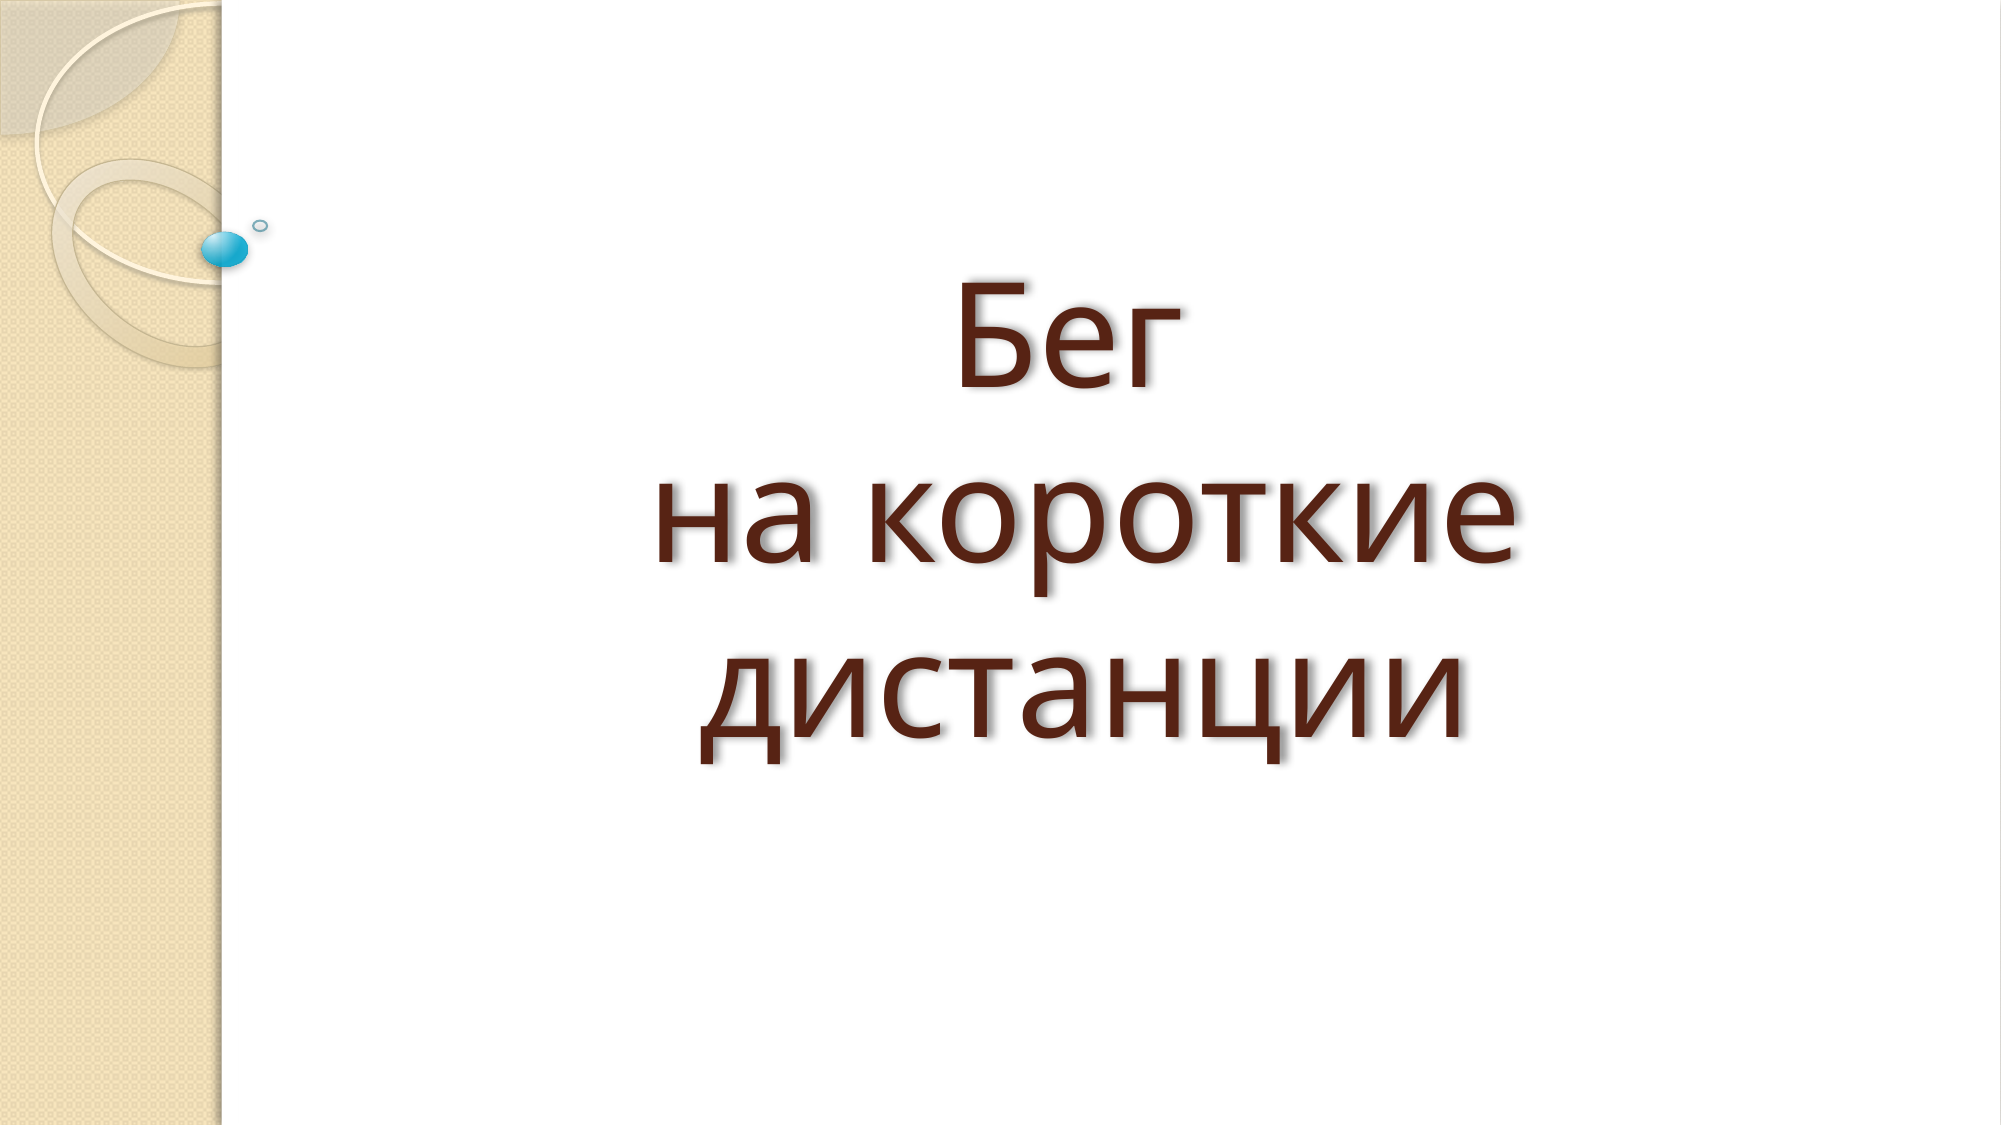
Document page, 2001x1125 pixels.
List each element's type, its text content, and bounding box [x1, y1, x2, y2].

title Бег на короткие дистанции [229, 228, 1941, 775]
